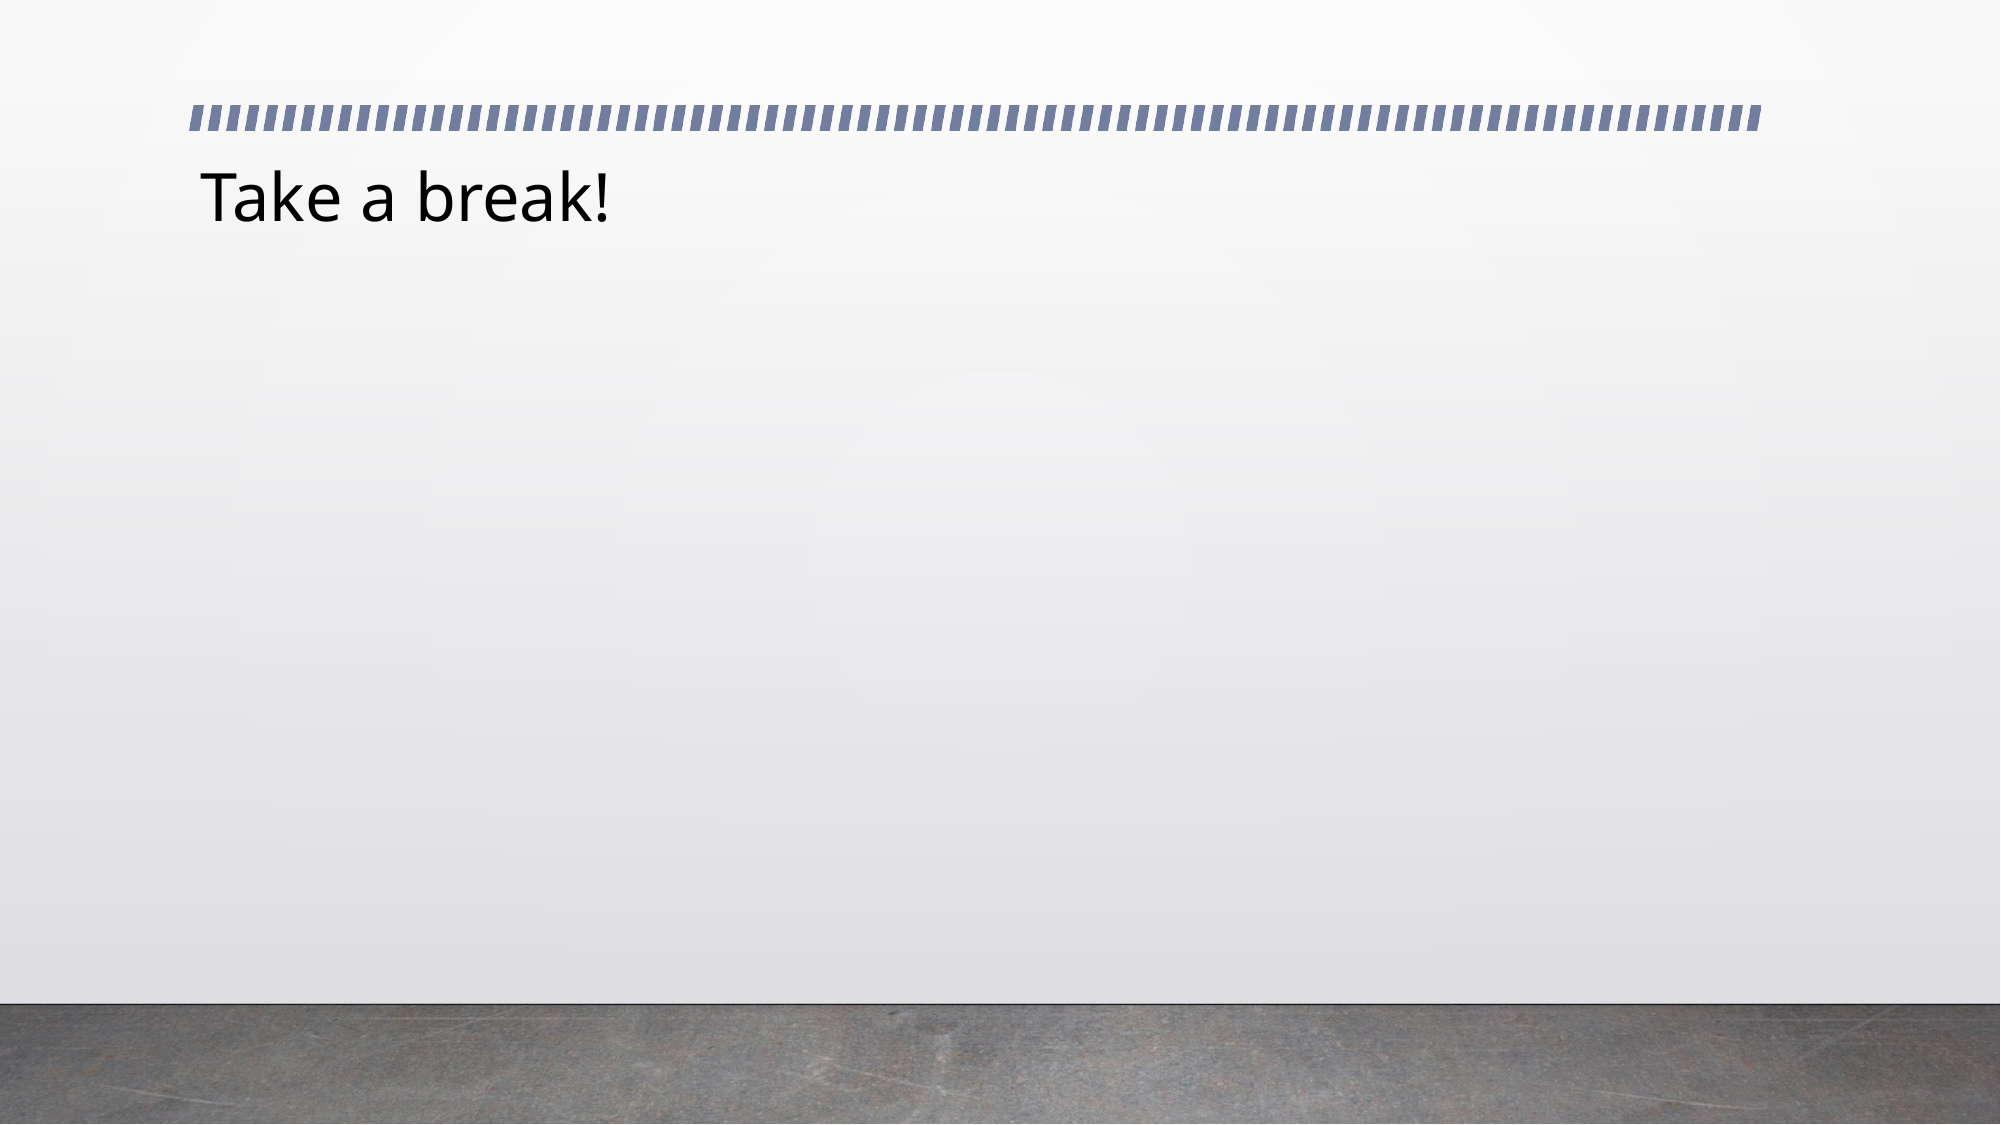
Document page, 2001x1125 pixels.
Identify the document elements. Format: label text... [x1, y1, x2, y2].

title Take a break! [185, 156, 1761, 329]
picture [0, 1004, 2000, 1124]
